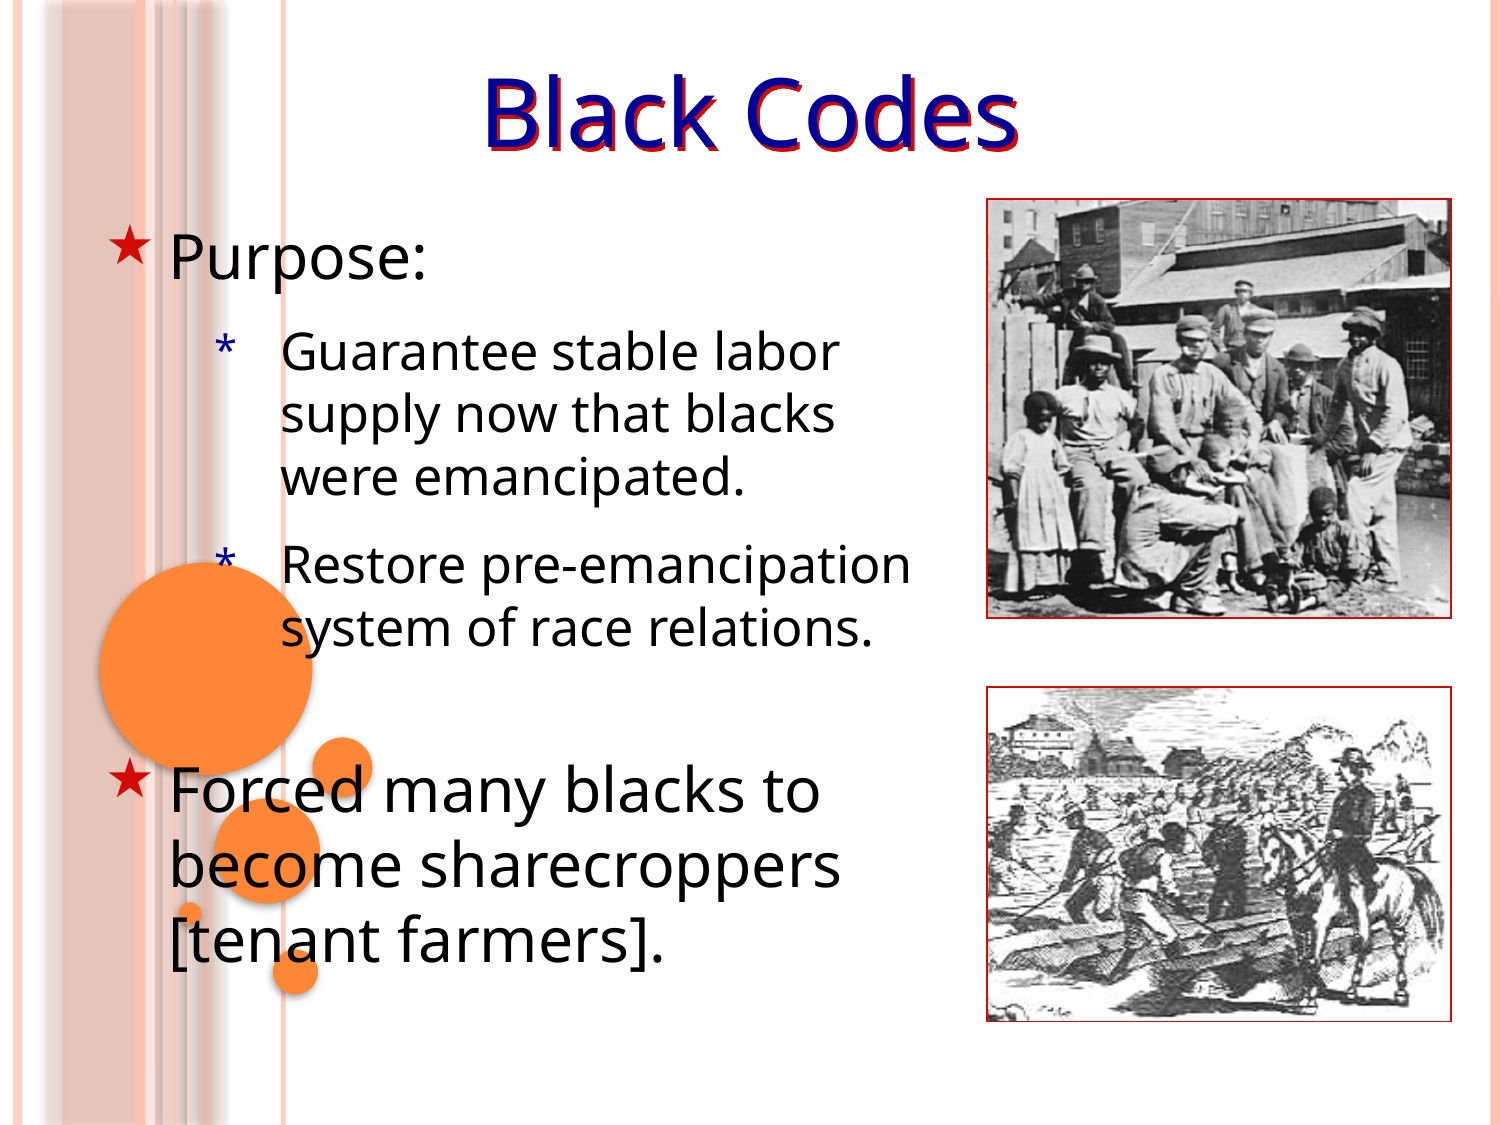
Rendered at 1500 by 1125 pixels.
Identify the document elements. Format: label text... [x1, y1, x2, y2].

text_box Purpose: Guarantee stable labor supply now that blacks were emancipated. Restore pre-emancipation system of race relations. Forced many blacks to become sharecroppers [tenant farmers]. [87, 209, 938, 983]
picture [986, 199, 1451, 618]
text_box Black Codes [62, 44, 1438, 175]
picture [986, 686, 1451, 1022]
